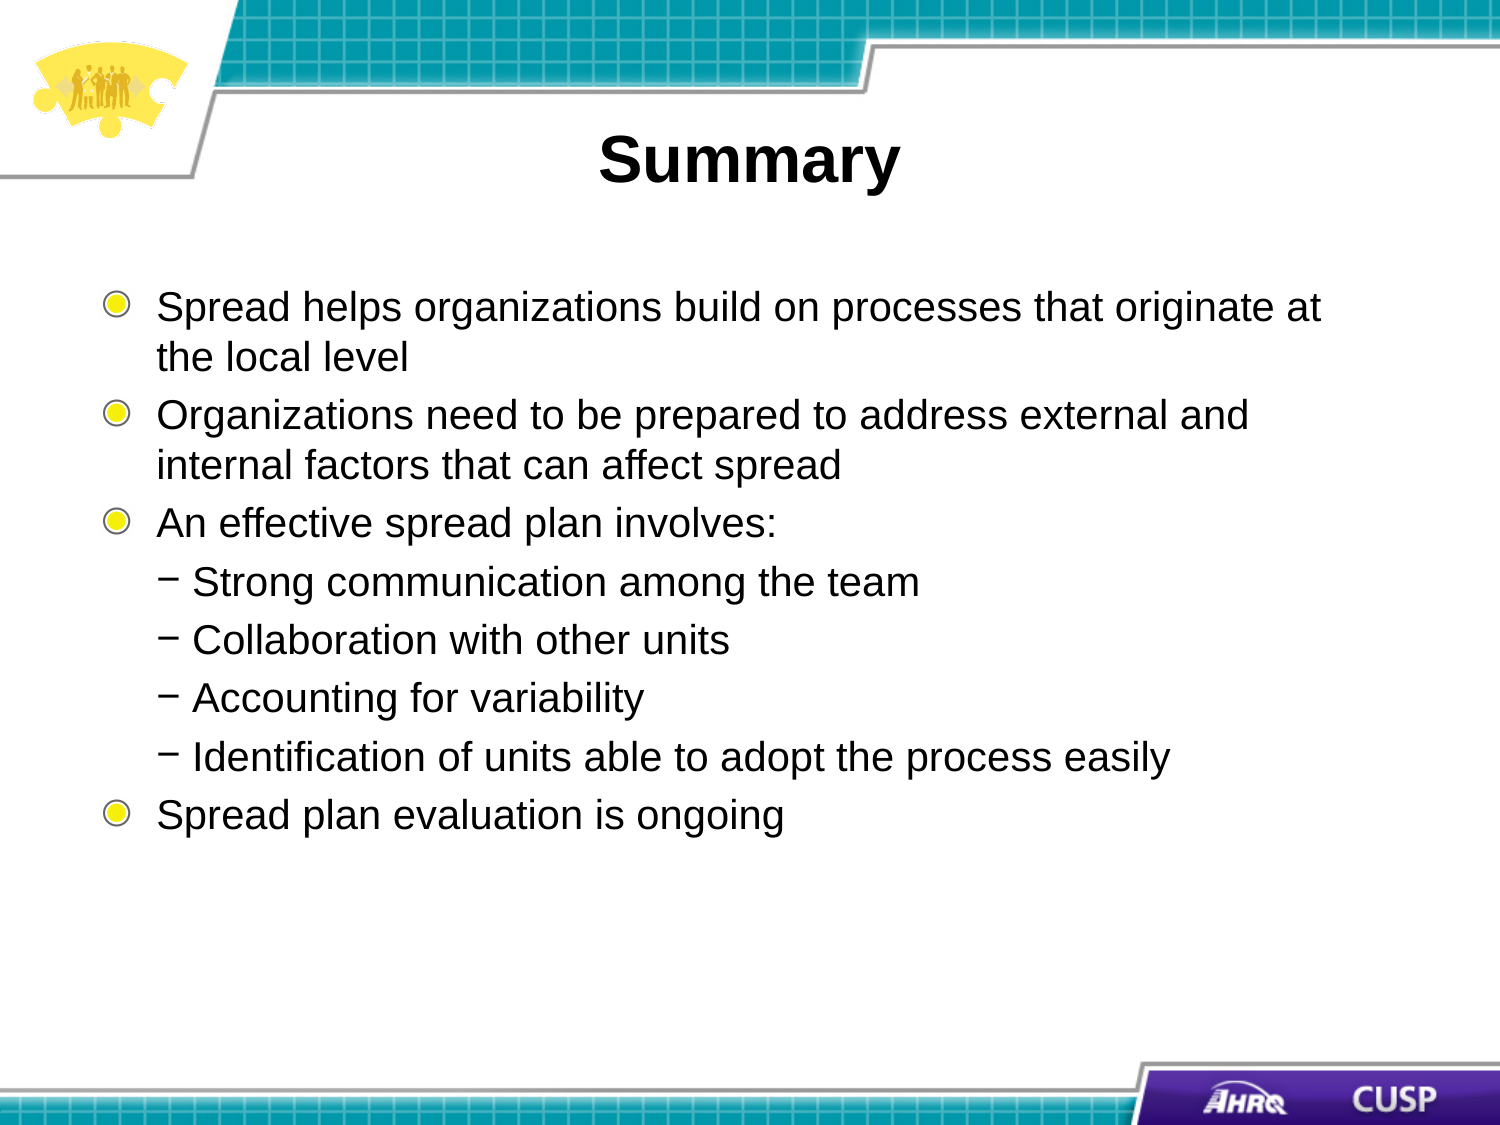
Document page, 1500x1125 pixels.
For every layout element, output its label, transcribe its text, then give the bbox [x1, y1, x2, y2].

picture [0, 259, 1500, 1125]
picture [0, 0, 1500, 108]
list Spread helps organizations build on processes that originate at the local level Organizations need to be prepared to address external and internal factors that can affect spread An effective spread plan involves: Strong communication among the team Collaboration with other units Accounting for variability Identification of units able to adopt the process easily Spread plan evaluation is ongoing [85, 272, 1340, 954]
title Summary [0, 108, 1500, 259]
